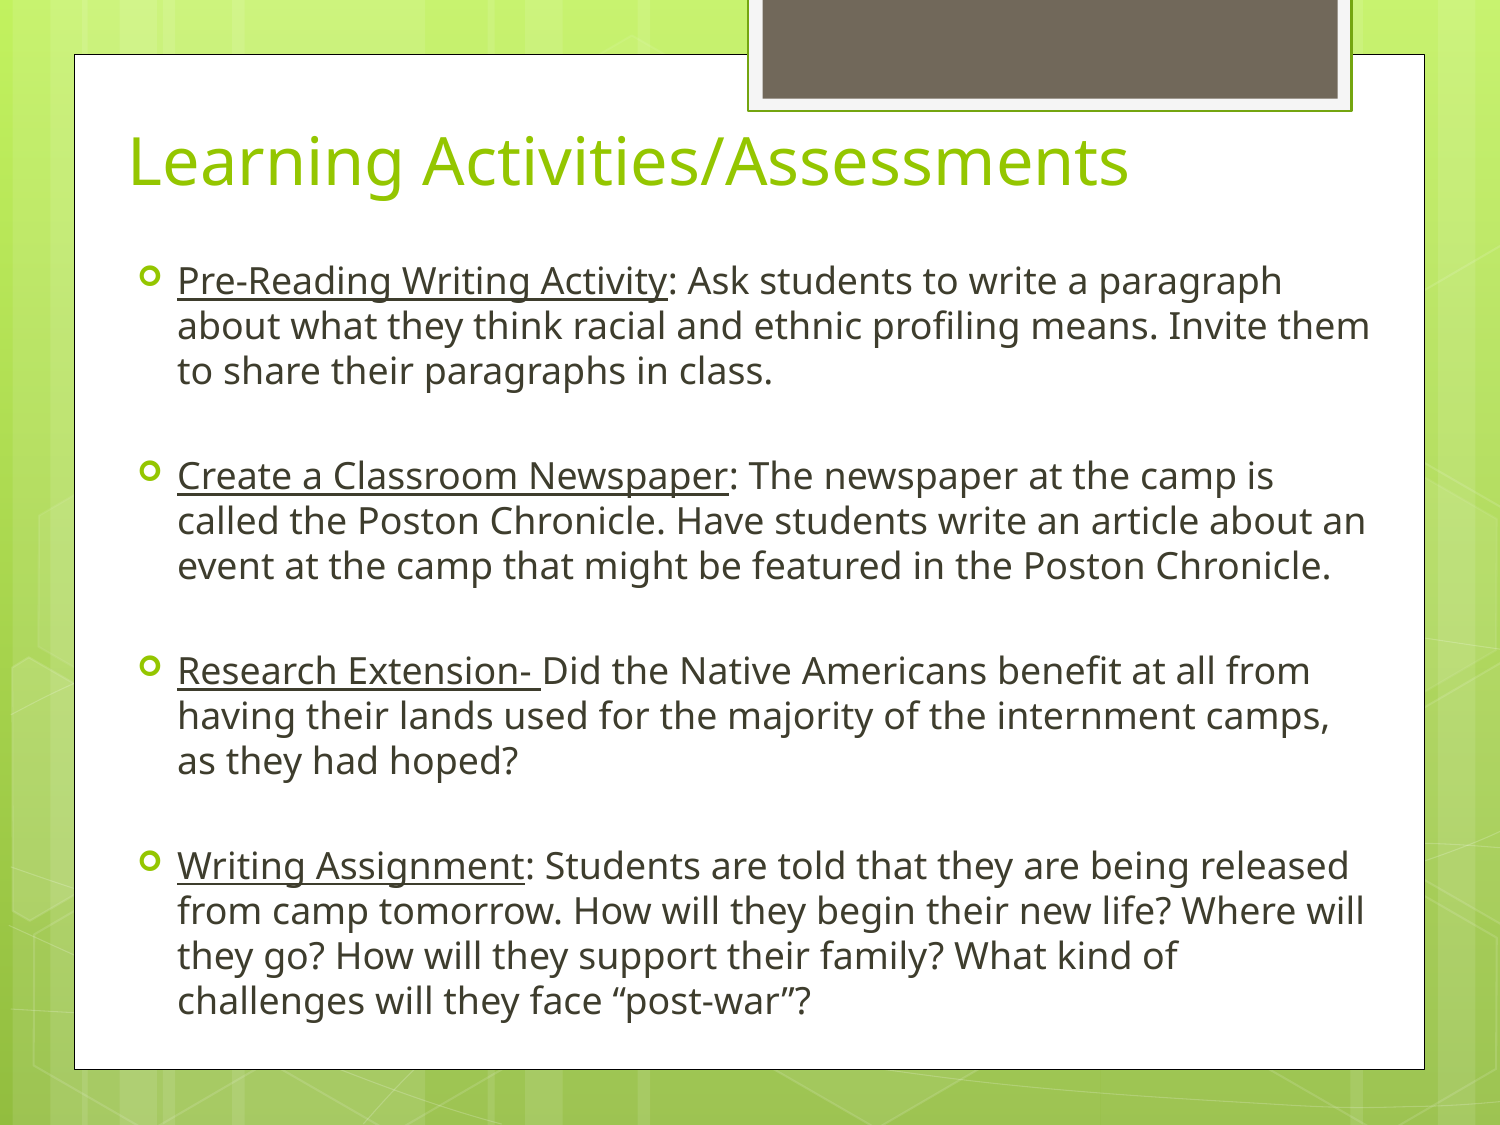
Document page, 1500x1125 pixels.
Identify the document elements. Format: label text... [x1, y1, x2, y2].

title Learning Activities/Assessments [112, 75, 1265, 207]
list Pre-Reading Writing Activity: Ask students to write a paragraph about what they think racial and ethnic profiling means. Invite them to share their paragraphs in class. Create a Classroom Newspaper: The newspaper at the camp is called the Poston Chronicle. Have students write an article about an event at the camp that might be featured in the Poston Chronicle. Research Extension- Did the Native Americans benefit at all from having their lands used for the majority of the internment camps, as they had hoped? Writing Assignment: Students are told that they are being released from camp tomorrow. How will they begin their new life? Where will they go? How will they support their family? What kind of challenges will they face “post-war”? [112, 249, 1388, 1063]
